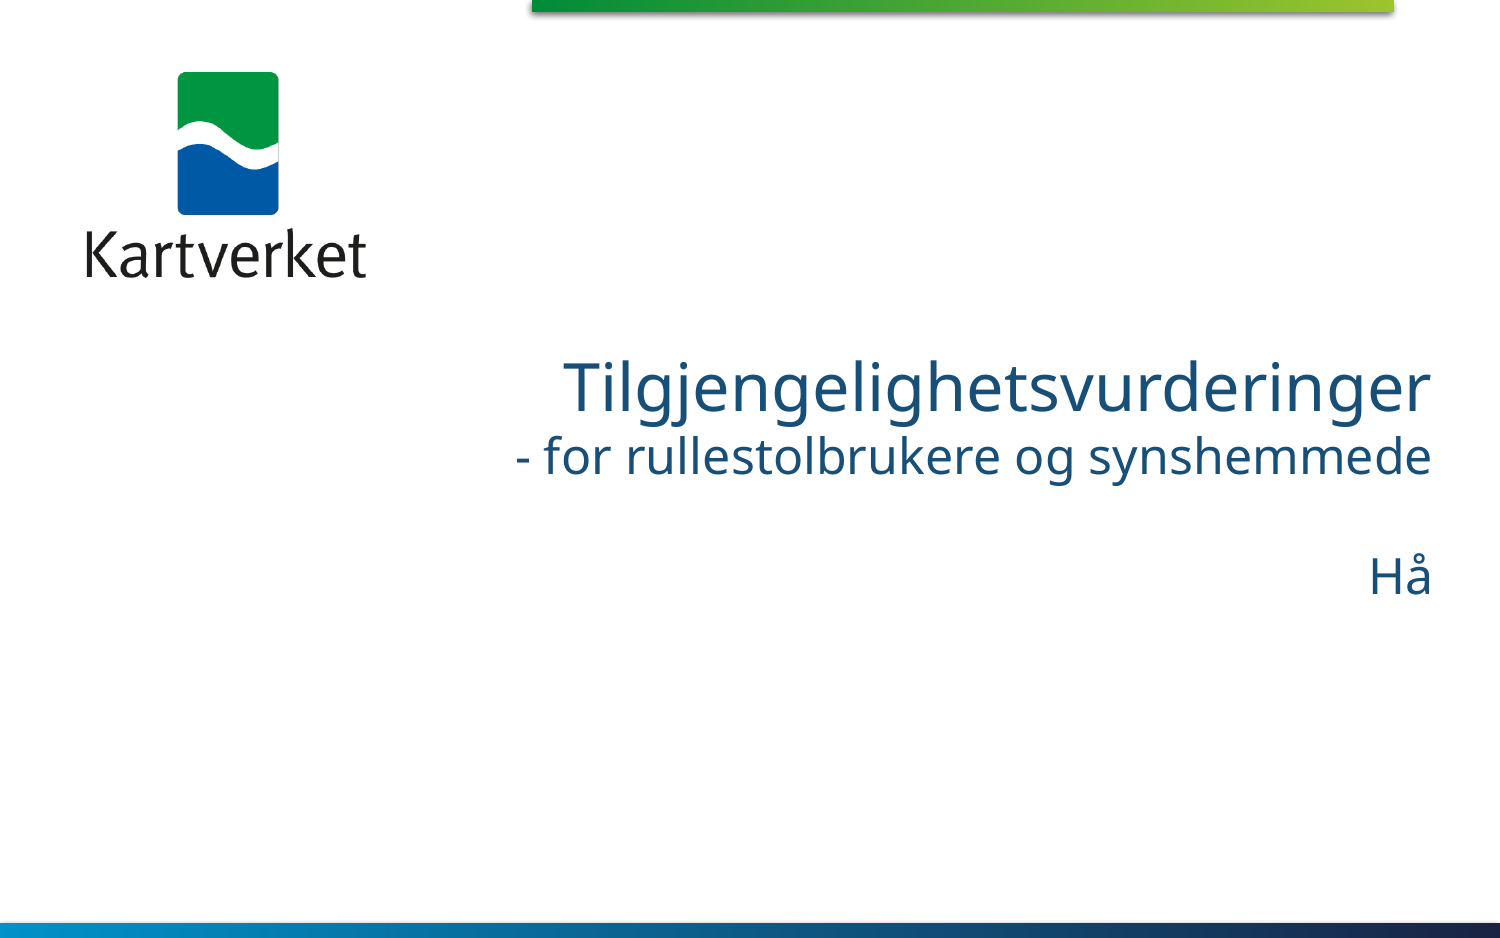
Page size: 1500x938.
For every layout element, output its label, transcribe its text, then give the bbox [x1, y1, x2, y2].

text_box Tilgjengelighetsvurderinger - for rullestolbrukere og synshemmede Hå [66, 337, 1449, 613]
